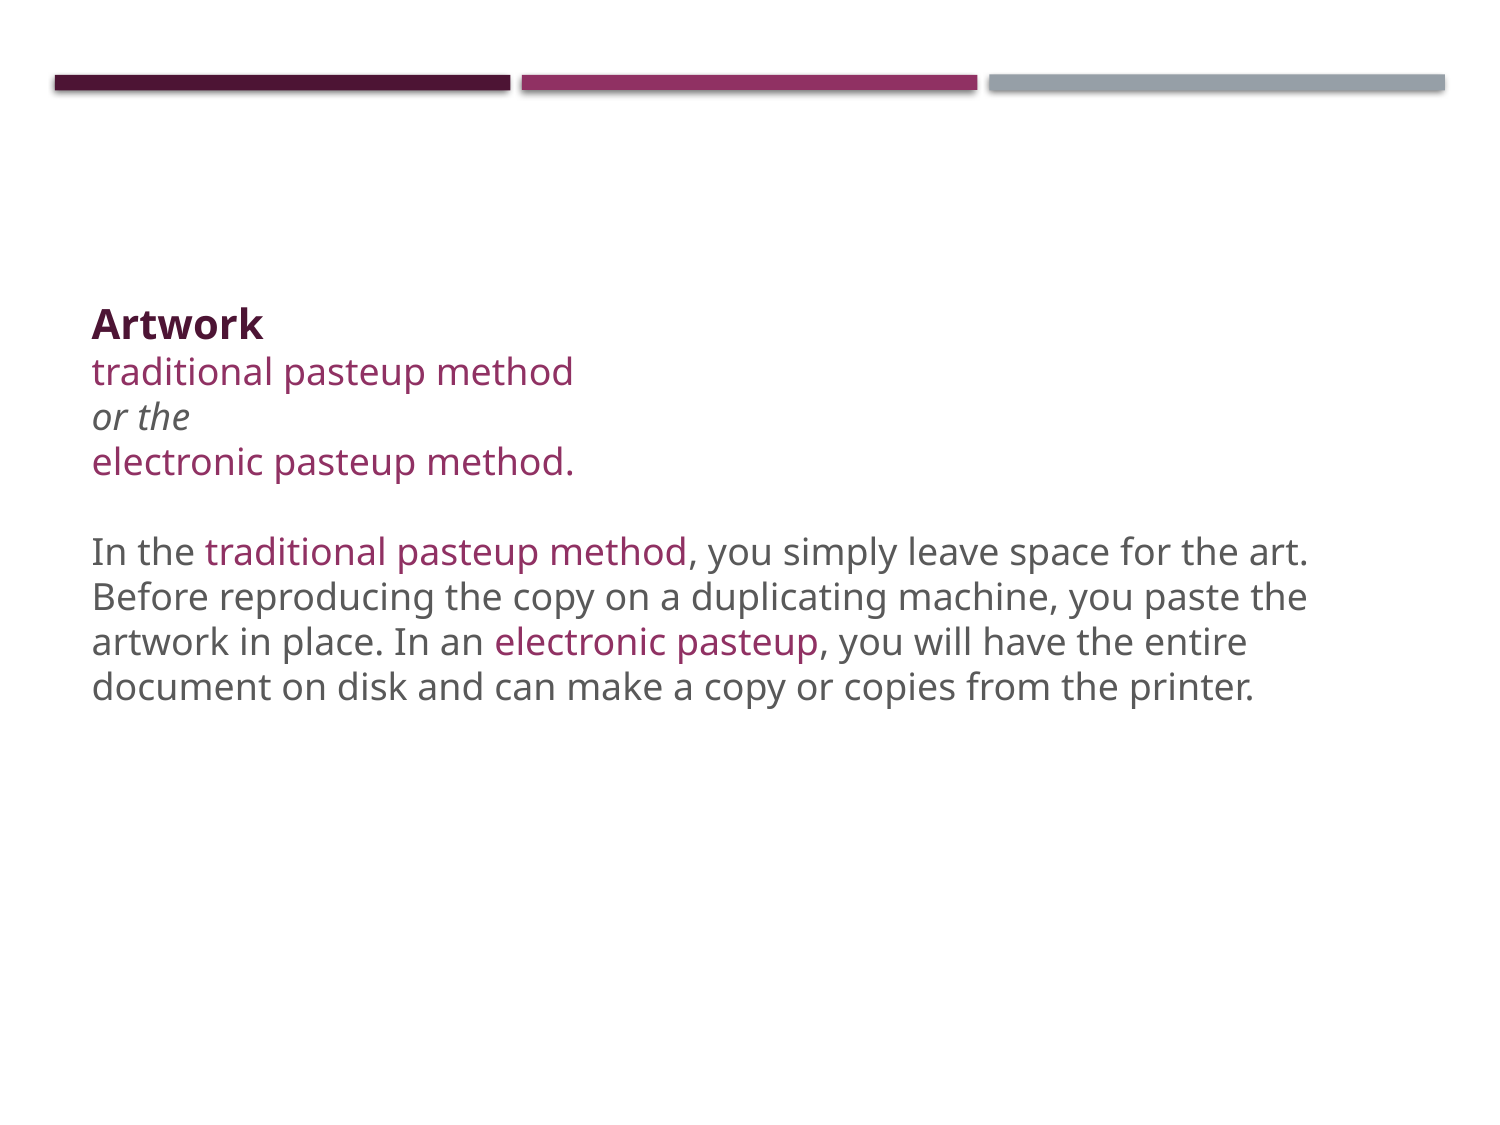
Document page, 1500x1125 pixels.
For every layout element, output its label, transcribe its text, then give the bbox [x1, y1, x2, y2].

text_box Artwork traditional pasteup method or the electronic pasteup method. In the traditional pasteup method, you simply leave space for the art. Before reproducing the copy on a duplicating machine, you paste the artwork in place. In an electronic pasteup, you will have the entire document on disk and can make a copy or copies from the printer. [76, 290, 1354, 716]
